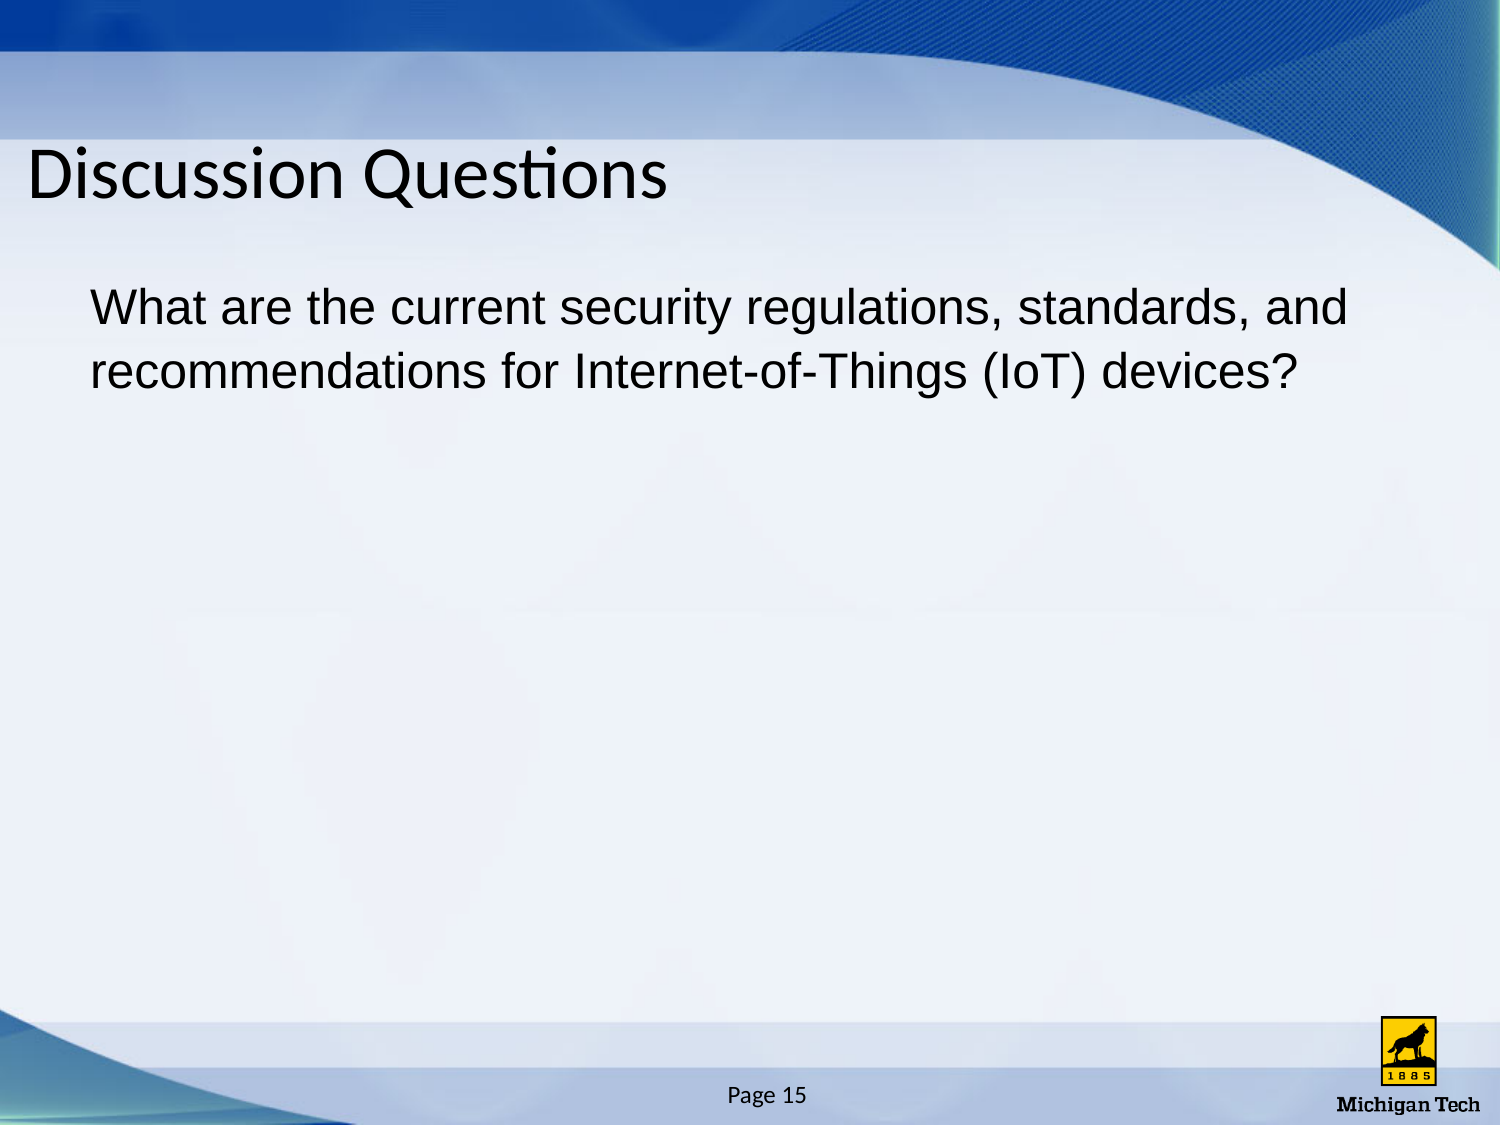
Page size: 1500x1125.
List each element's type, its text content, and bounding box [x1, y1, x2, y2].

picture [0, 0, 1500, 1125]
list What are the current security regulations, standards, and recommendations for Internet-of-Things (IoT) devices? [75, 262, 1425, 1063]
title Discussion Questions [12, 75, 1263, 263]
